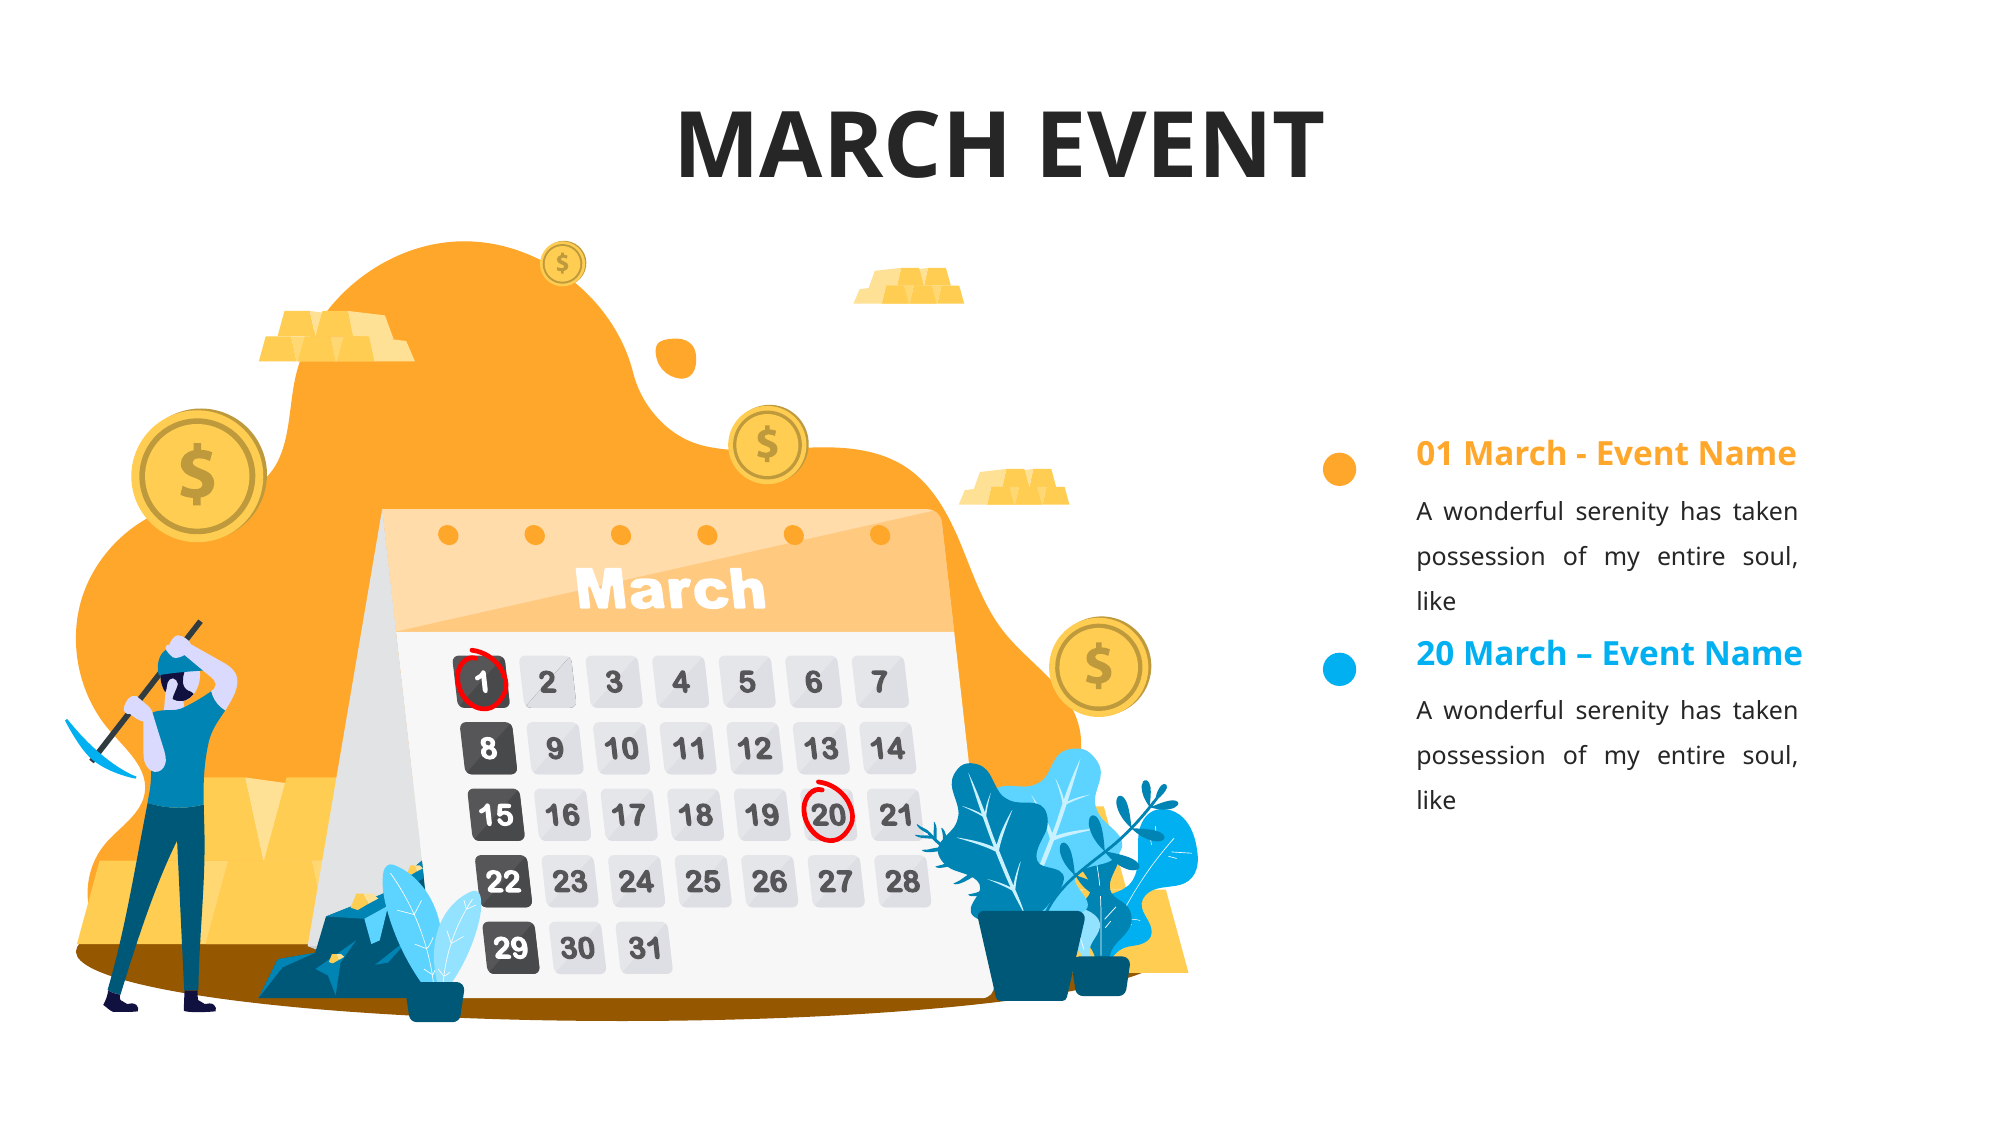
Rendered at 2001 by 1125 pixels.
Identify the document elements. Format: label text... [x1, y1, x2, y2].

text_box 20 March – Event Name [1401, 624, 1903, 680]
text_box [1321, 651, 1358, 688]
title MARCH EVENT [137, 38, 1863, 257]
text_box [1321, 451, 1358, 488]
text_box 01 March - Event Name [1401, 424, 1903, 480]
text_box A wonderful serenity has taken possession of my entire soul, like [1401, 480, 1814, 623]
text_box A wonderful serenity has taken possession of my entire soul, like [1401, 680, 1814, 822]
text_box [64, 237, 1199, 1023]
